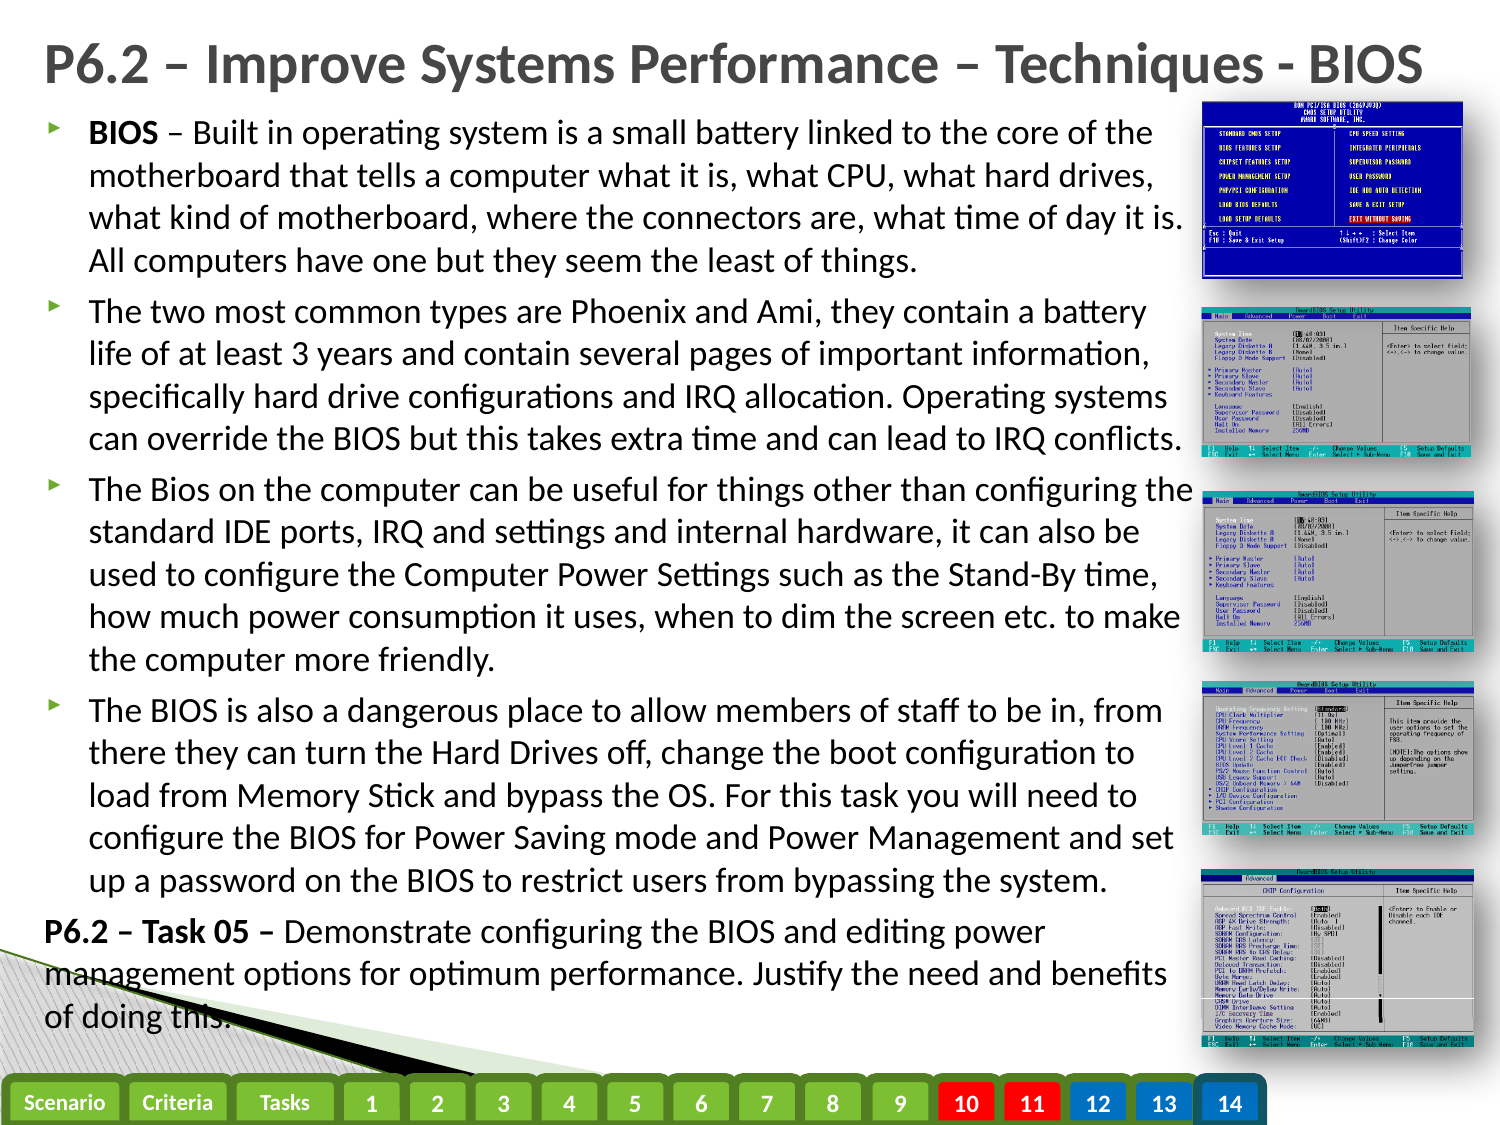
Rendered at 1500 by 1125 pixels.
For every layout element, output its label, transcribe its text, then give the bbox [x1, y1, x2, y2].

list BIOS – Built in operating system is a small battery linked to the core of the motherboard that tells a computer what it is, what CPU, what hard drives, what kind of motherboard, where the connectors are, what time of day it is. All computers have one but they seem the least of things. The two most common types are Phoenix and Ami, they contain a battery life of at least 3 years and contain several pages of important information, specifically hard drive configurations and IRQ allocation. Operating systems can override the BIOS but this takes extra time and can lead to IRQ conflicts. The Bios on the computer can be useful for things other than configuring the standard IDE ports, IRQ and settings and internal hardware, it can also be used to configure the Computer Power Settings such as the Stand-By time, how much power consumption it uses, when to dim the screen etc. to make the computer more friendly. The BIOS is also a dangerous place to allow members of staff to be in, from there they can turn the Hard Drives off, change the boot configuration to load from Memory Stick and bypass the OS. For this task you will need to configure the BIOS for Power Saving mode and Power Management and set up a password on the BIOS to restrict users from bypassing the system. P6.2 – Task 05 – Demonstrate configuring the BIOS and editing power management options for optimum performance. Justify the need and benefits of doing this. [29, 101, 1197, 1059]
picture [1200, 869, 1474, 1047]
picture [1201, 681, 1474, 835]
picture [1201, 101, 1463, 280]
picture [1201, 491, 1474, 653]
text_box P6.2 – Improve Systems Performance – Techniques - BIOS [29, 30, 1463, 90]
picture [1200, 307, 1471, 457]
